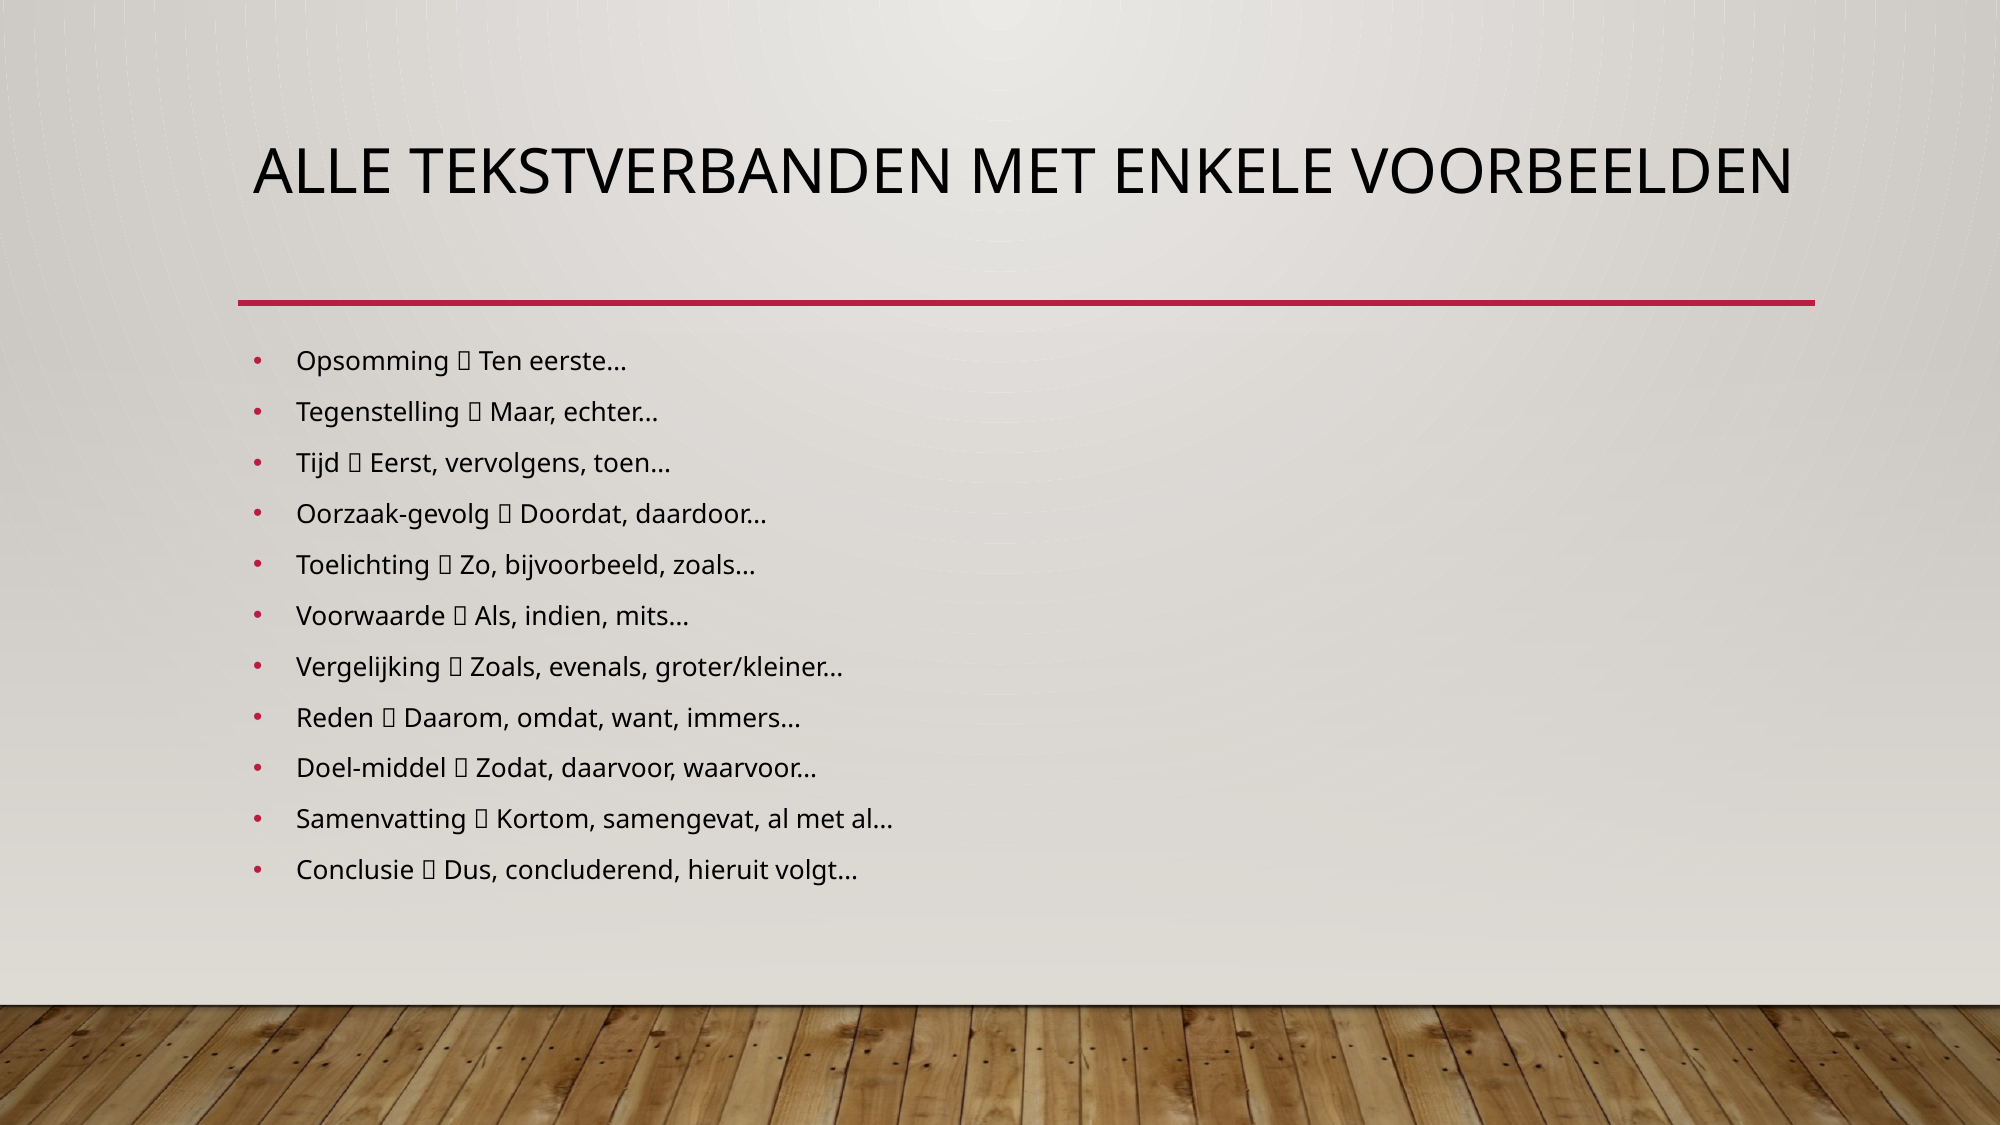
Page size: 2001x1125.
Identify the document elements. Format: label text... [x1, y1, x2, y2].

picture [0, 1005, 2000, 1125]
title Alle tekstverbanden met enkele voorbeelden [238, 131, 1814, 305]
list Opsomming  Ten eerste… Tegenstelling  Maar, echter… Tijd  Eerst, vervolgens, toen… Oorzaak-gevolg  Doordat, daardoor… Toelichting  Zo, bijvoorbeeld, zoals… Voorwaarde  Als, indien, mits… Vergelijking  Zoals, evenals, groter/kleiner… Reden  Daarom, omdat, want, immers… Doel-middel  Zodat, daarvoor, waarvoor… Samenvatting  Kortom, samengevat, al met al… Conclusie  Dus, concluderend, hieruit volgt… [238, 330, 1814, 897]
